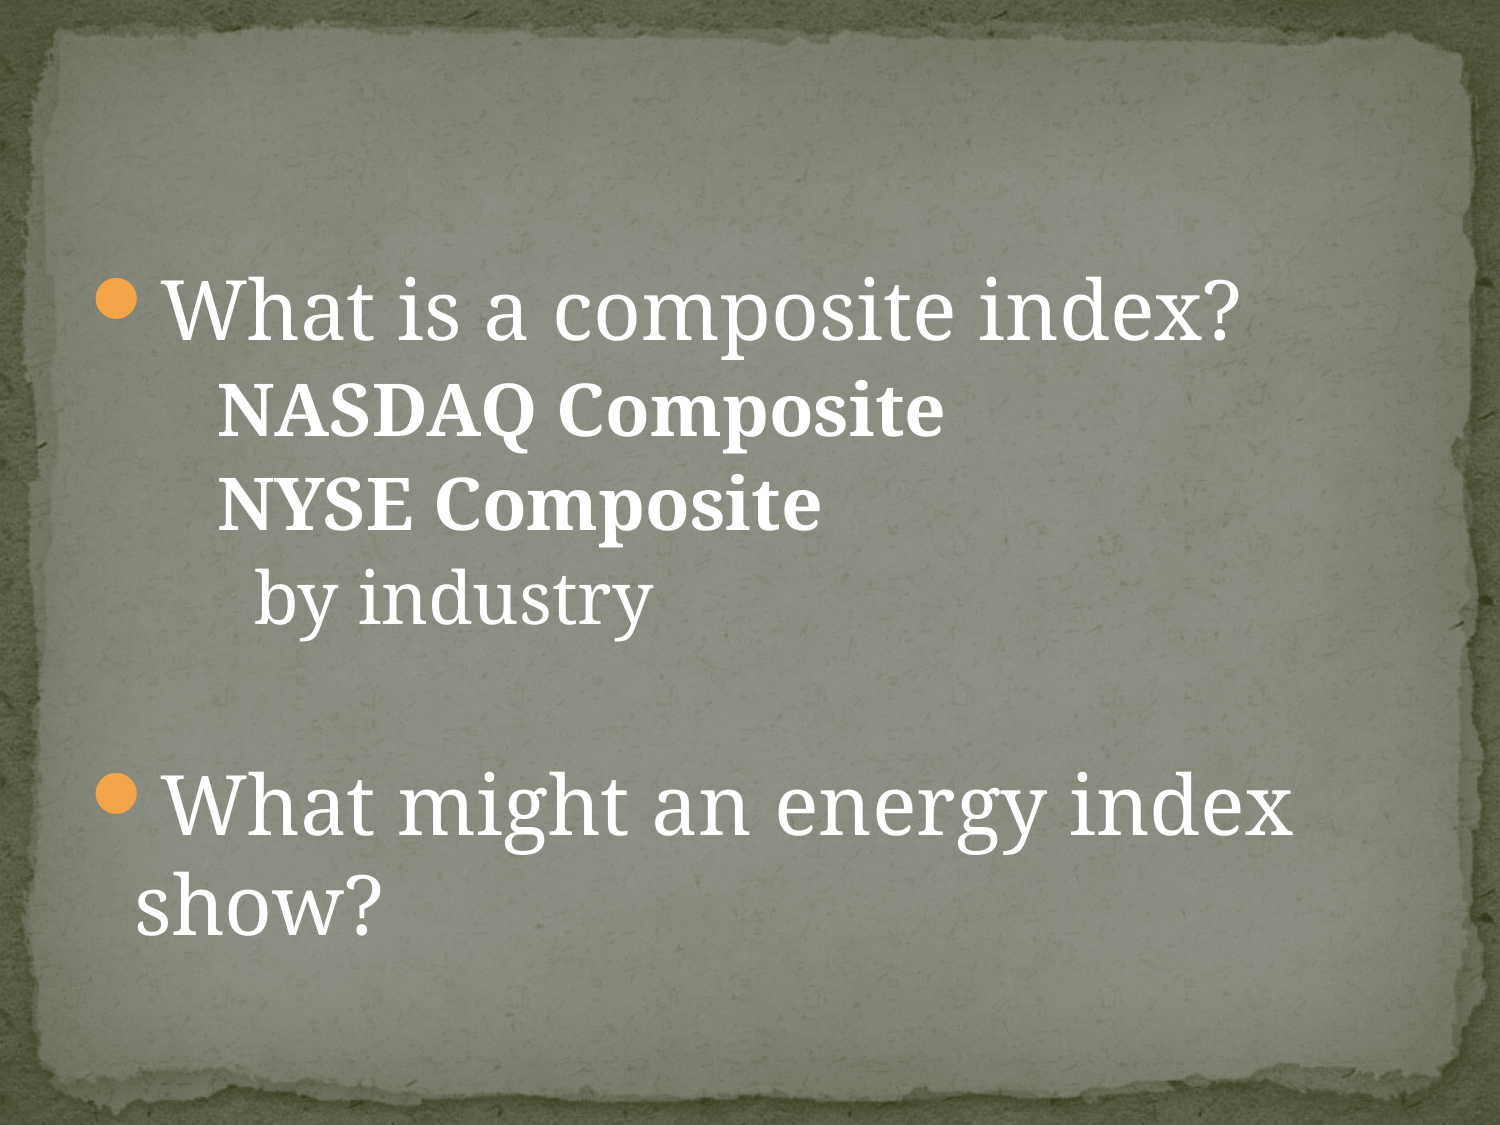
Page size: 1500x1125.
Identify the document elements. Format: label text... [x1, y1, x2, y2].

list What is a composite index? NASDAQ Composite NYSE Composite by industry What might an energy index show? [75, 249, 1425, 1000]
